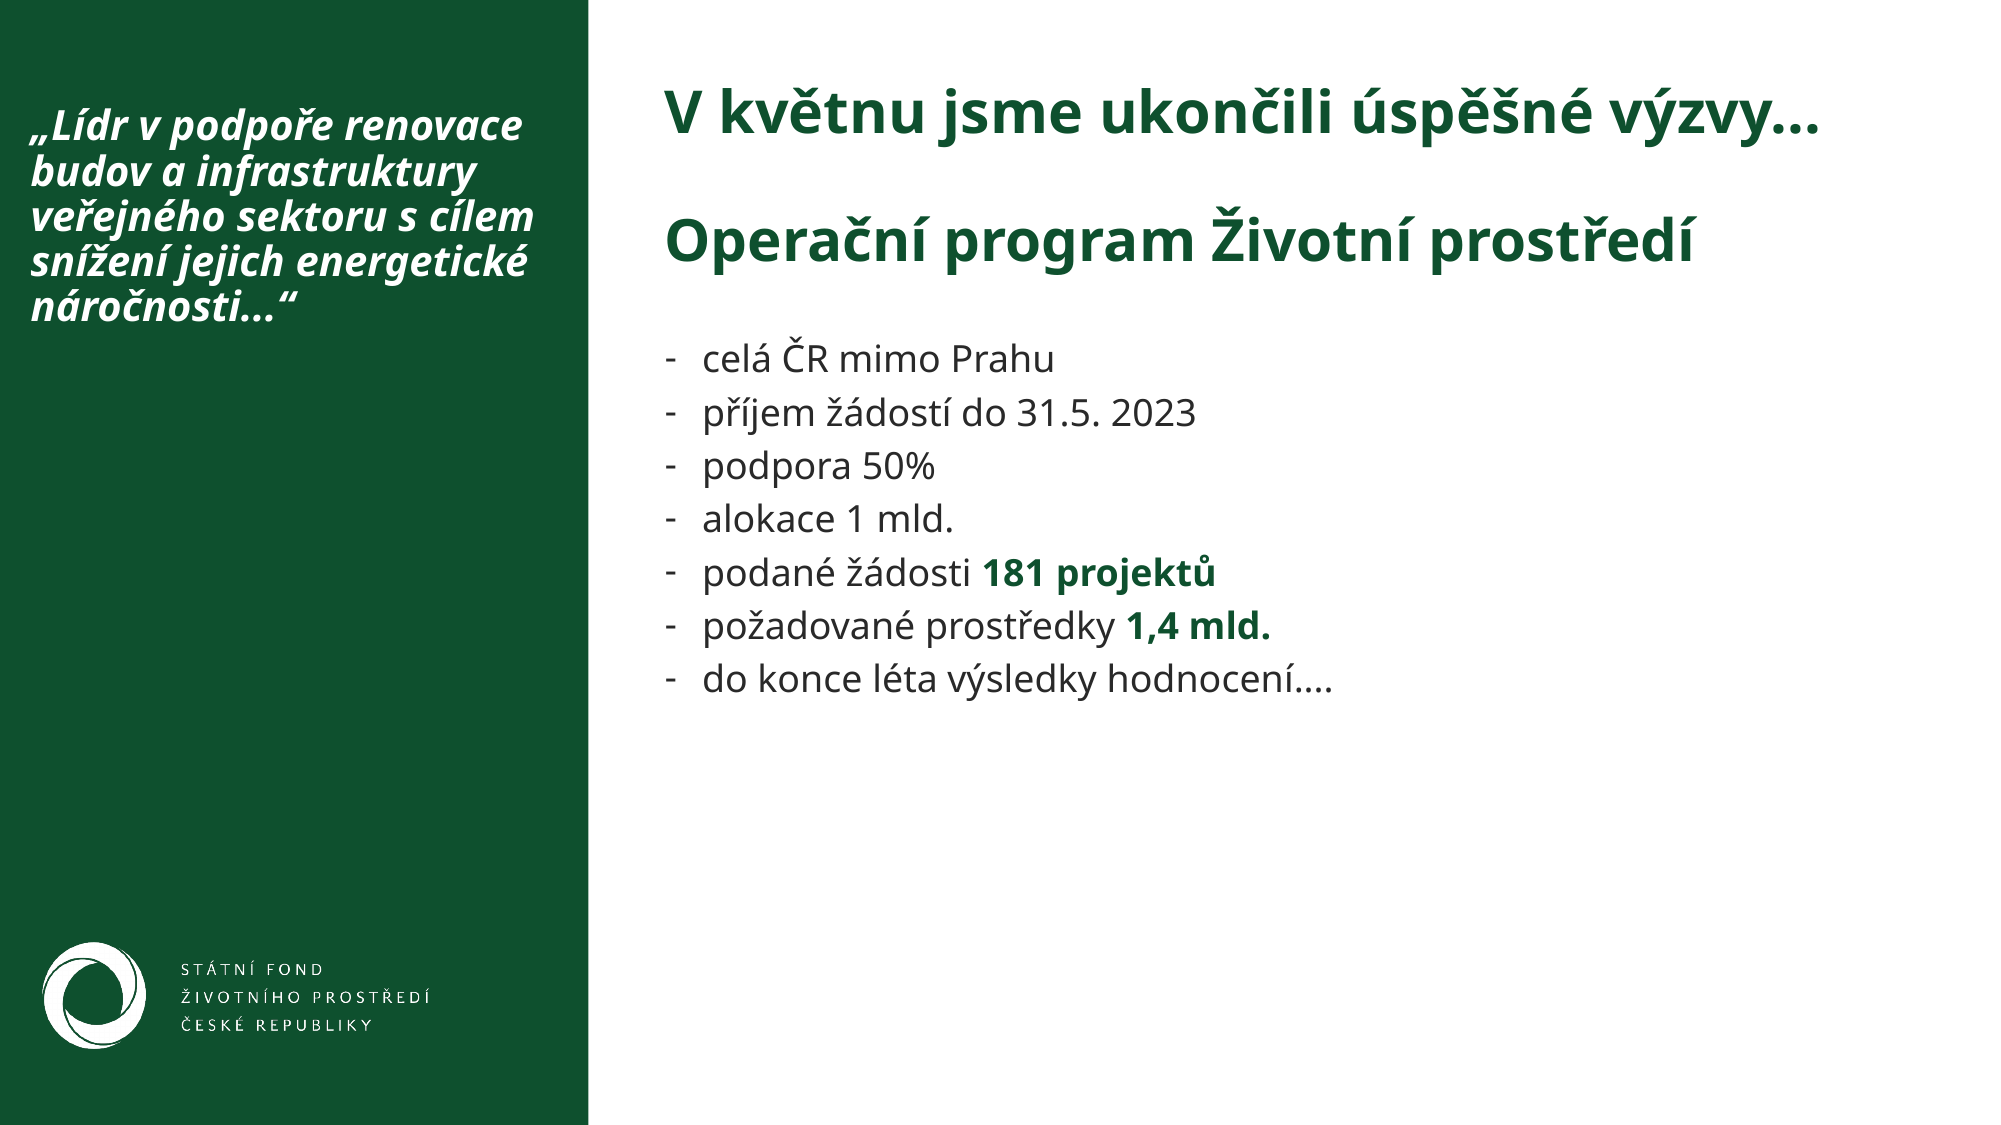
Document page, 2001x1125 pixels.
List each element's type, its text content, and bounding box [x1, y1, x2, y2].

list „Lídr v podpoře renovace budov a infrastruktury veřejného sektoru s cílem snížení jejich energetické náročnosti...“ [15, 97, 553, 423]
picture [42, 942, 429, 1049]
list V květnu jsme ukončili úspěšné výzvy... [649, 74, 1860, 196]
list Operační program Životní prostředí celá ČR mimo Prahu příjem žádostí do 31.5. 2023 podpora 50% alokace 1 mld. podané žádosti 181 projektů požadované prostředky 1,4 mld. do konce léta výsledky hodnocení.... [649, 196, 1957, 1046]
